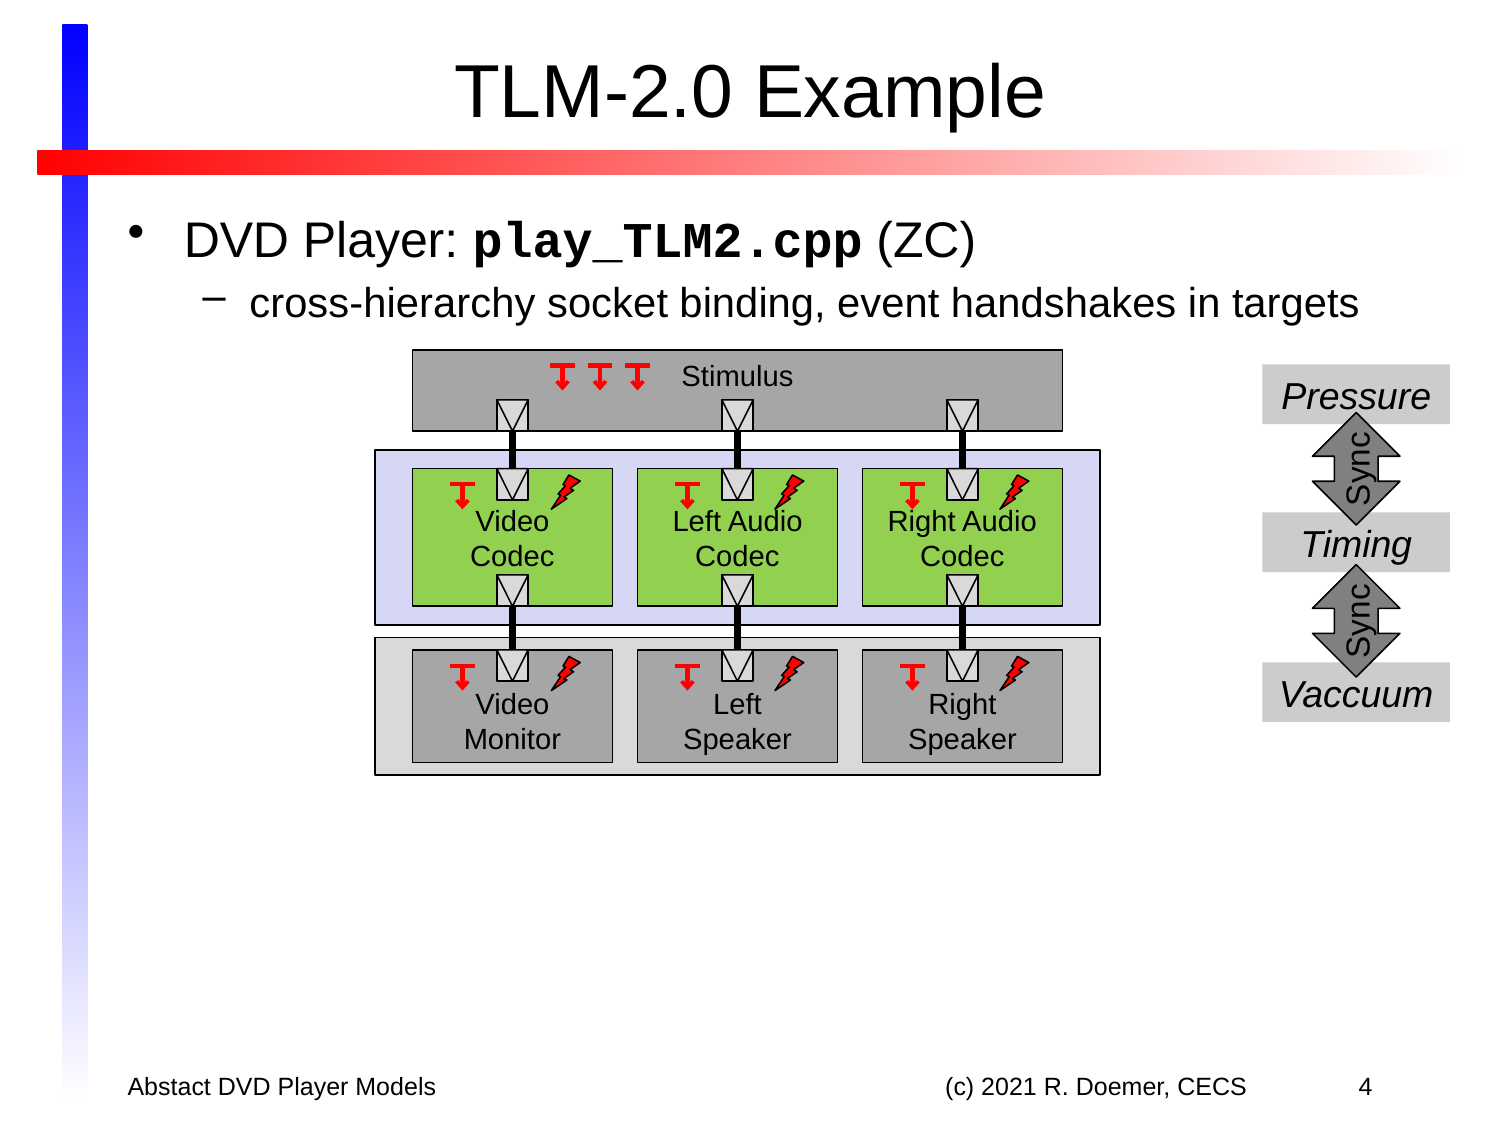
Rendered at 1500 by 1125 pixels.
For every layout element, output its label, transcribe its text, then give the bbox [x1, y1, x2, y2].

text_box [774, 656, 804, 691]
text_box [551, 656, 581, 691]
slide_number 4 [1287, 1062, 1388, 1100]
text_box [946, 399, 979, 432]
text_box Sync [1312, 564, 1400, 678]
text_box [899, 484, 926, 510]
text_box Video Monitor [412, 650, 613, 763]
text_box Timing [1262, 512, 1450, 573]
text_box Sync [1312, 412, 1400, 526]
text_box Vaccuum [1262, 662, 1450, 723]
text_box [587, 365, 613, 391]
footer (c) 2021 R. Doemer, CECS [774, 1062, 1263, 1100]
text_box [496, 399, 529, 432]
text_box [999, 474, 1029, 510]
text_box Pressure [1262, 364, 1450, 425]
text_box Right Audio Codec [862, 468, 1063, 607]
text_box [999, 656, 1029, 691]
title TLM-2.0 Example [112, 24, 1388, 150]
text_box Right Speaker [862, 650, 1063, 763]
text_box Left Speaker [637, 650, 838, 763]
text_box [946, 649, 979, 682]
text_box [721, 468, 754, 501]
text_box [496, 649, 529, 682]
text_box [549, 365, 576, 391]
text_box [946, 574, 979, 607]
text_box [551, 474, 581, 510]
list DVD Player: play_TLM2.cpp (ZC) cross-hierarchy socket binding, event handshakes in targets [112, 200, 1388, 1025]
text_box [449, 665, 476, 691]
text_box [946, 468, 979, 501]
slide_number Abstact DVD Player Models [112, 1062, 774, 1100]
text_box Left Audio Codec [637, 468, 838, 607]
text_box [449, 484, 476, 510]
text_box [721, 399, 754, 432]
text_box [674, 484, 701, 510]
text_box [721, 574, 754, 607]
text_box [496, 468, 529, 501]
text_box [624, 365, 651, 391]
text_box Video Codec [412, 468, 613, 607]
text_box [899, 665, 926, 691]
text_box Stimulus [412, 349, 1063, 432]
text_box [774, 474, 804, 510]
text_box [721, 649, 754, 682]
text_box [496, 574, 529, 607]
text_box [674, 665, 701, 691]
